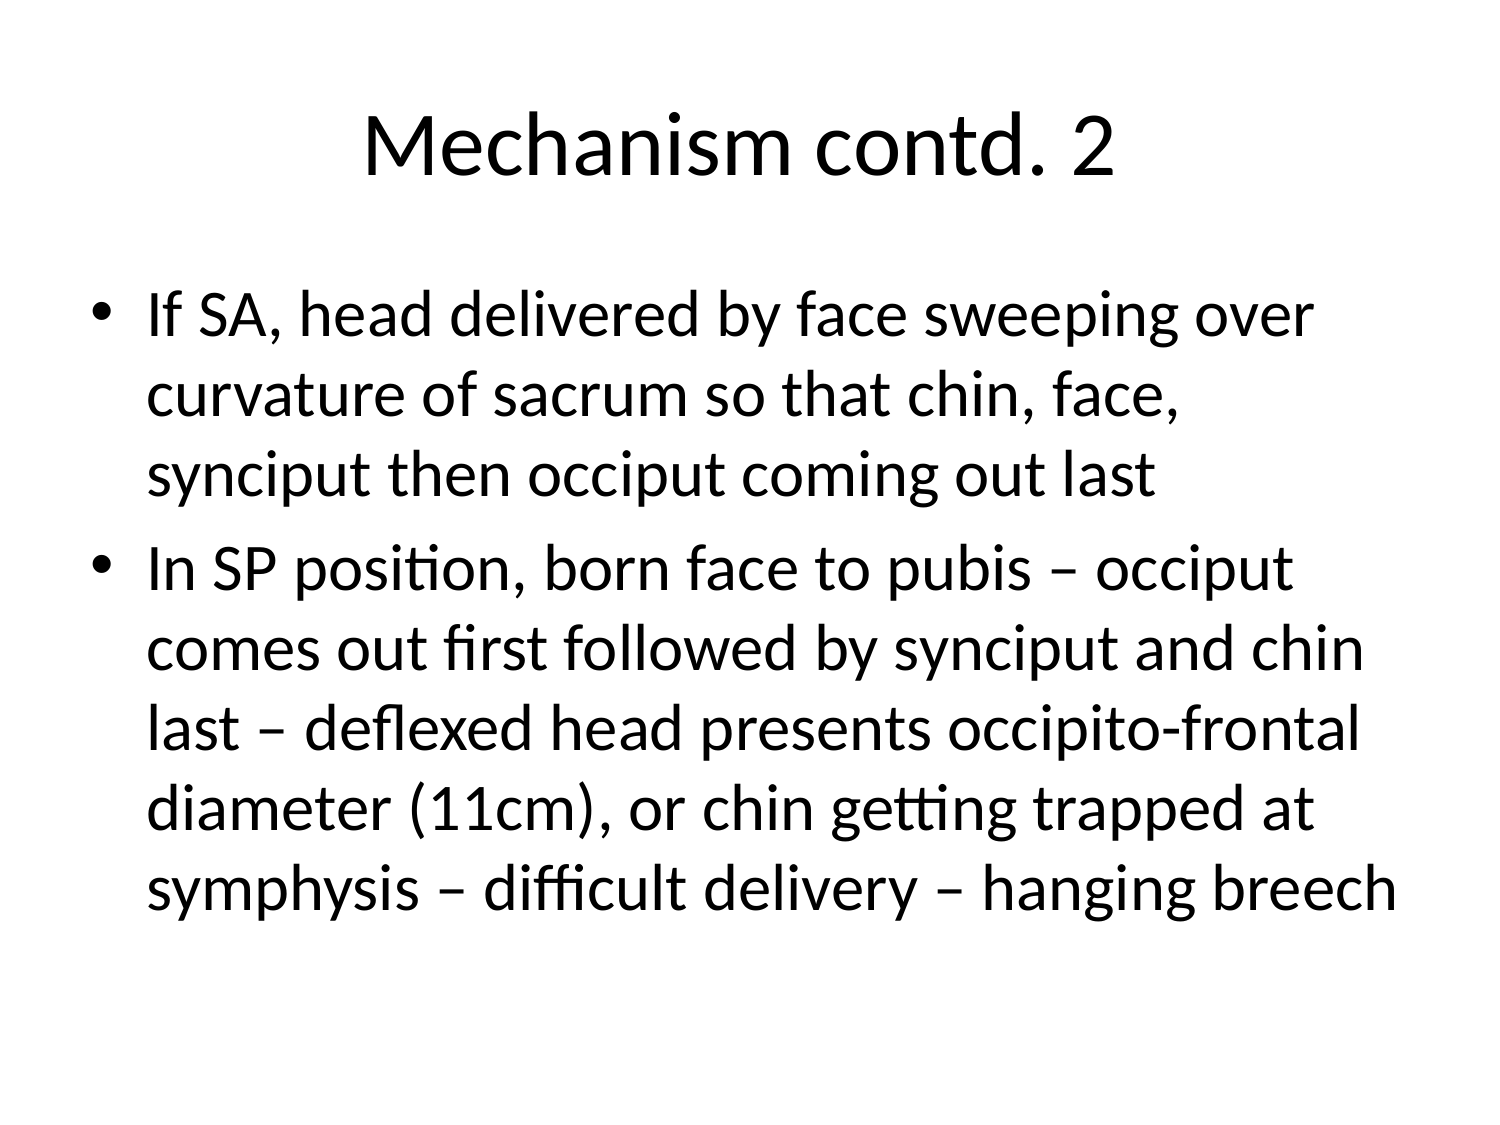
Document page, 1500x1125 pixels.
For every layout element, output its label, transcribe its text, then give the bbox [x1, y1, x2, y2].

list If SA, head delivered by face sweeping over curvature of sacrum so that chin, face, synciput then occiput coming out last In SP position, born face to pubis – occiput comes out first followed by synciput and chin last – deflexed head presents occipito-frontal diameter (11cm), or chin getting trapped at symphysis – difficult delivery – hanging breech [75, 262, 1425, 1005]
title Mechanism contd. 2 [75, 45, 1425, 233]
